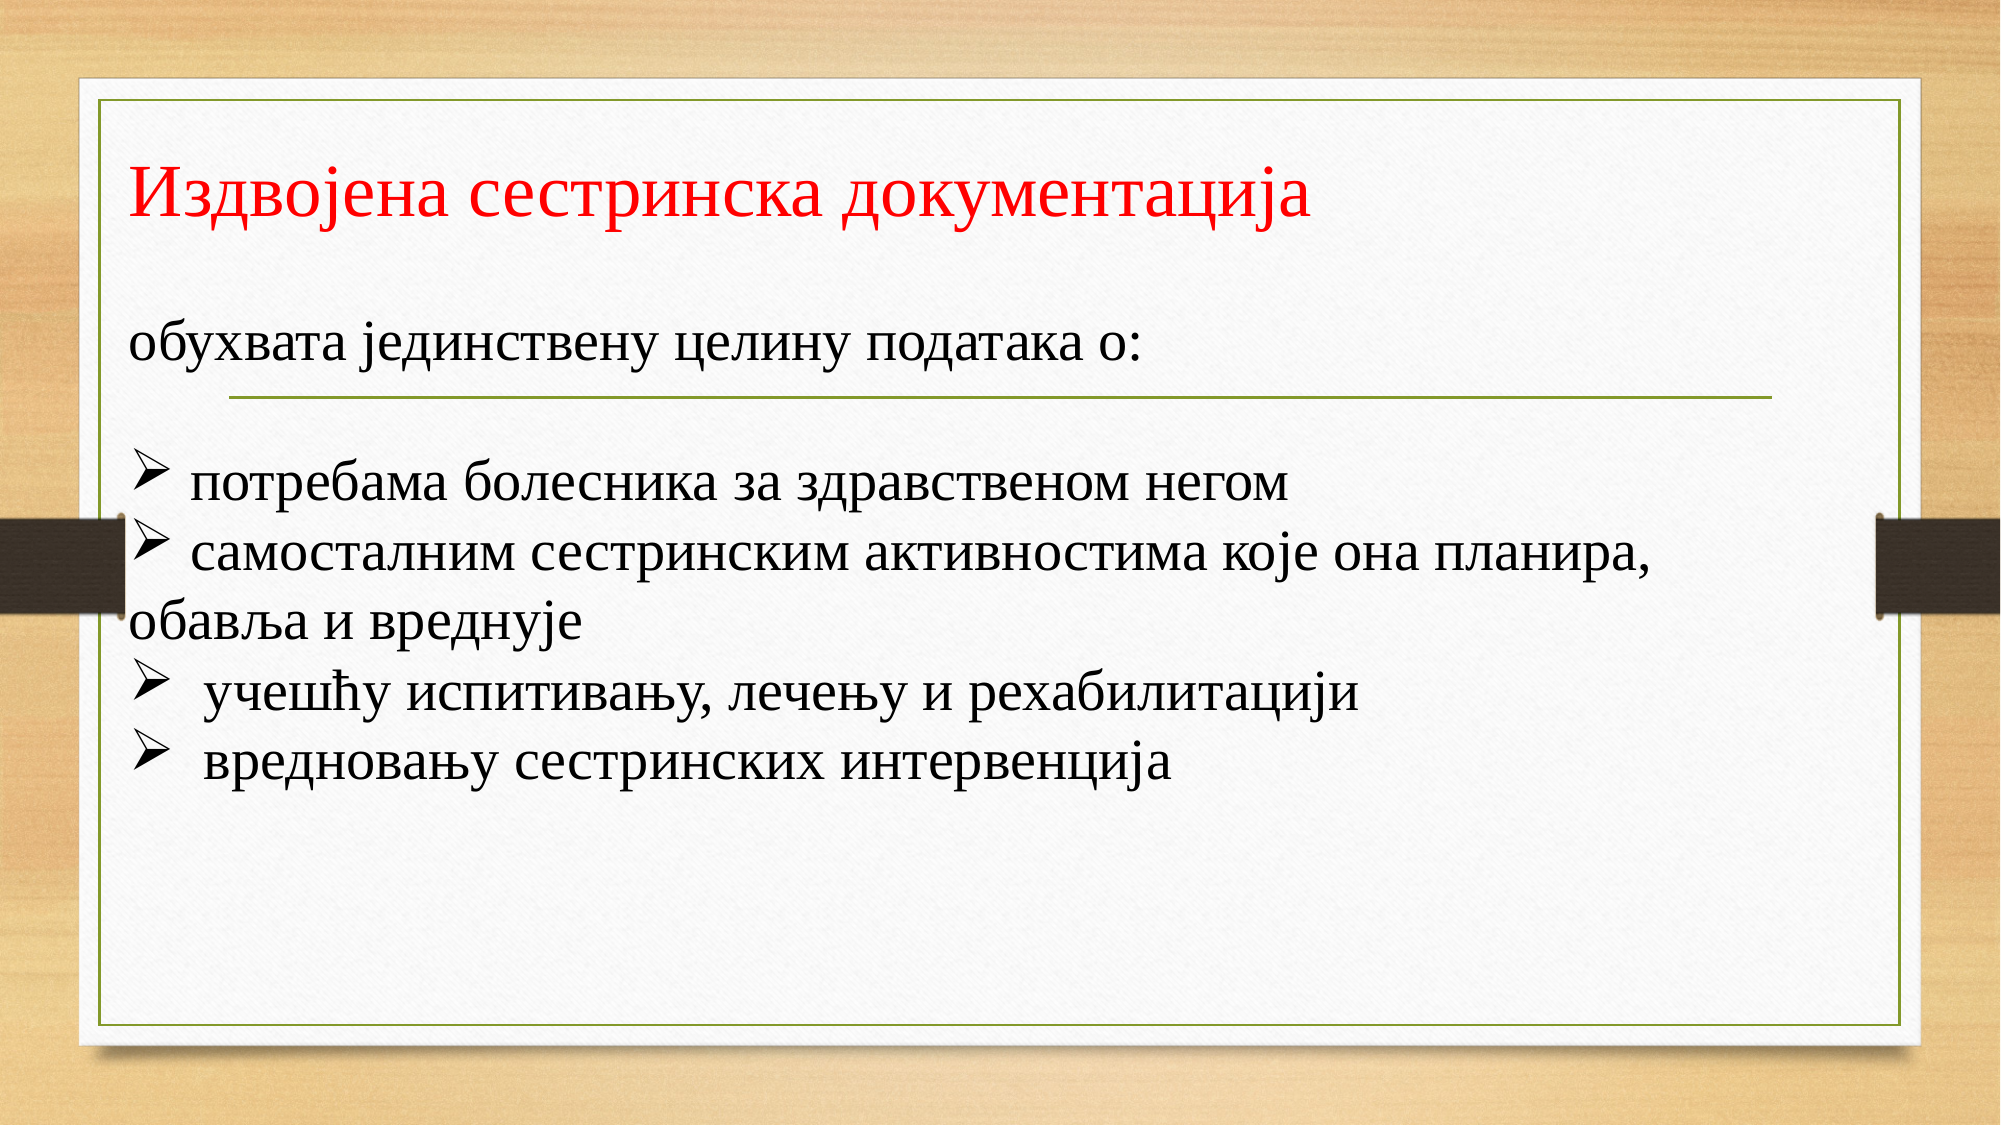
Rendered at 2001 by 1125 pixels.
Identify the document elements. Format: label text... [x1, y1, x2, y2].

picture [0, 0, 2001, 1125]
text_box Издвојена сестринска документација обухвата јединствену целину података о: потребама болесника за здравственом негом самосталним сестринским активностима које она планира, обавља и вреднује учешћу испитивању, лечењу и рехабилитацији вредновању сестринских интервенција [114, 44, 1865, 889]
